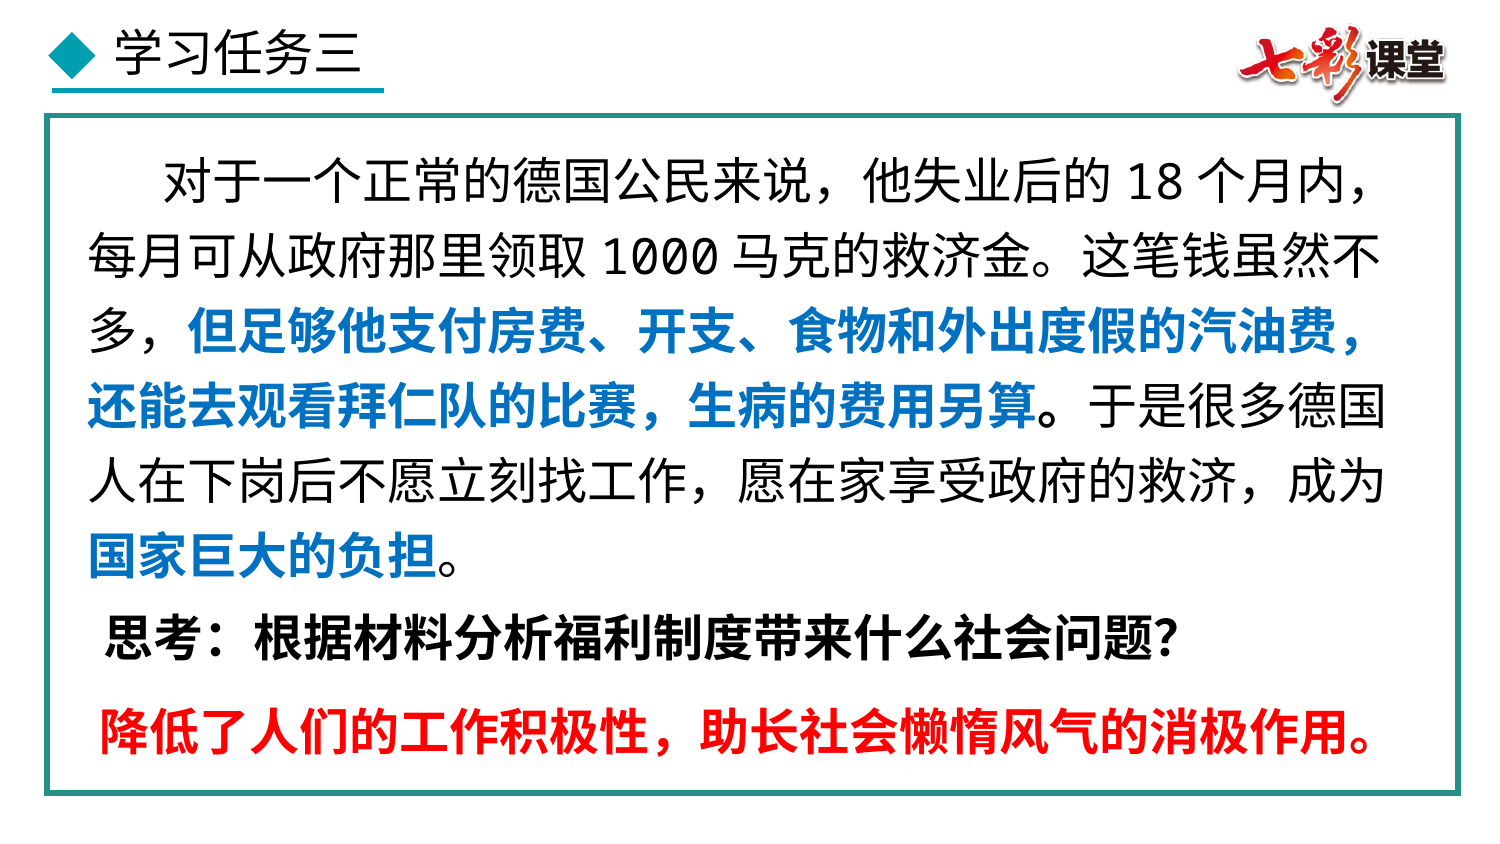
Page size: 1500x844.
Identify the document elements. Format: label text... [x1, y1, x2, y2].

picture [1234, 20, 1451, 108]
text_box 思考：根据材料分析福利制度带来什么社会问题？ [88, 599, 1376, 643]
text_box 对于一个正常的德国公民来说，他失业后的18个月内，每月可从政府那里领取1000马克的救济金。这笔钱虽然不多，但足够他支付房费、开支、食物和外出度假的汽油费，还能去观看拜仁队的比赛，生病的费用另算。于是很多德国人在下岗后不愿立刻找工作，愿在家享受政府的救济，成为国家巨大的负担。 [72, 126, 1443, 576]
text_box 降低了人们的工作积极性，助长社会懒惰风气的消极作用。 [84, 693, 1396, 785]
